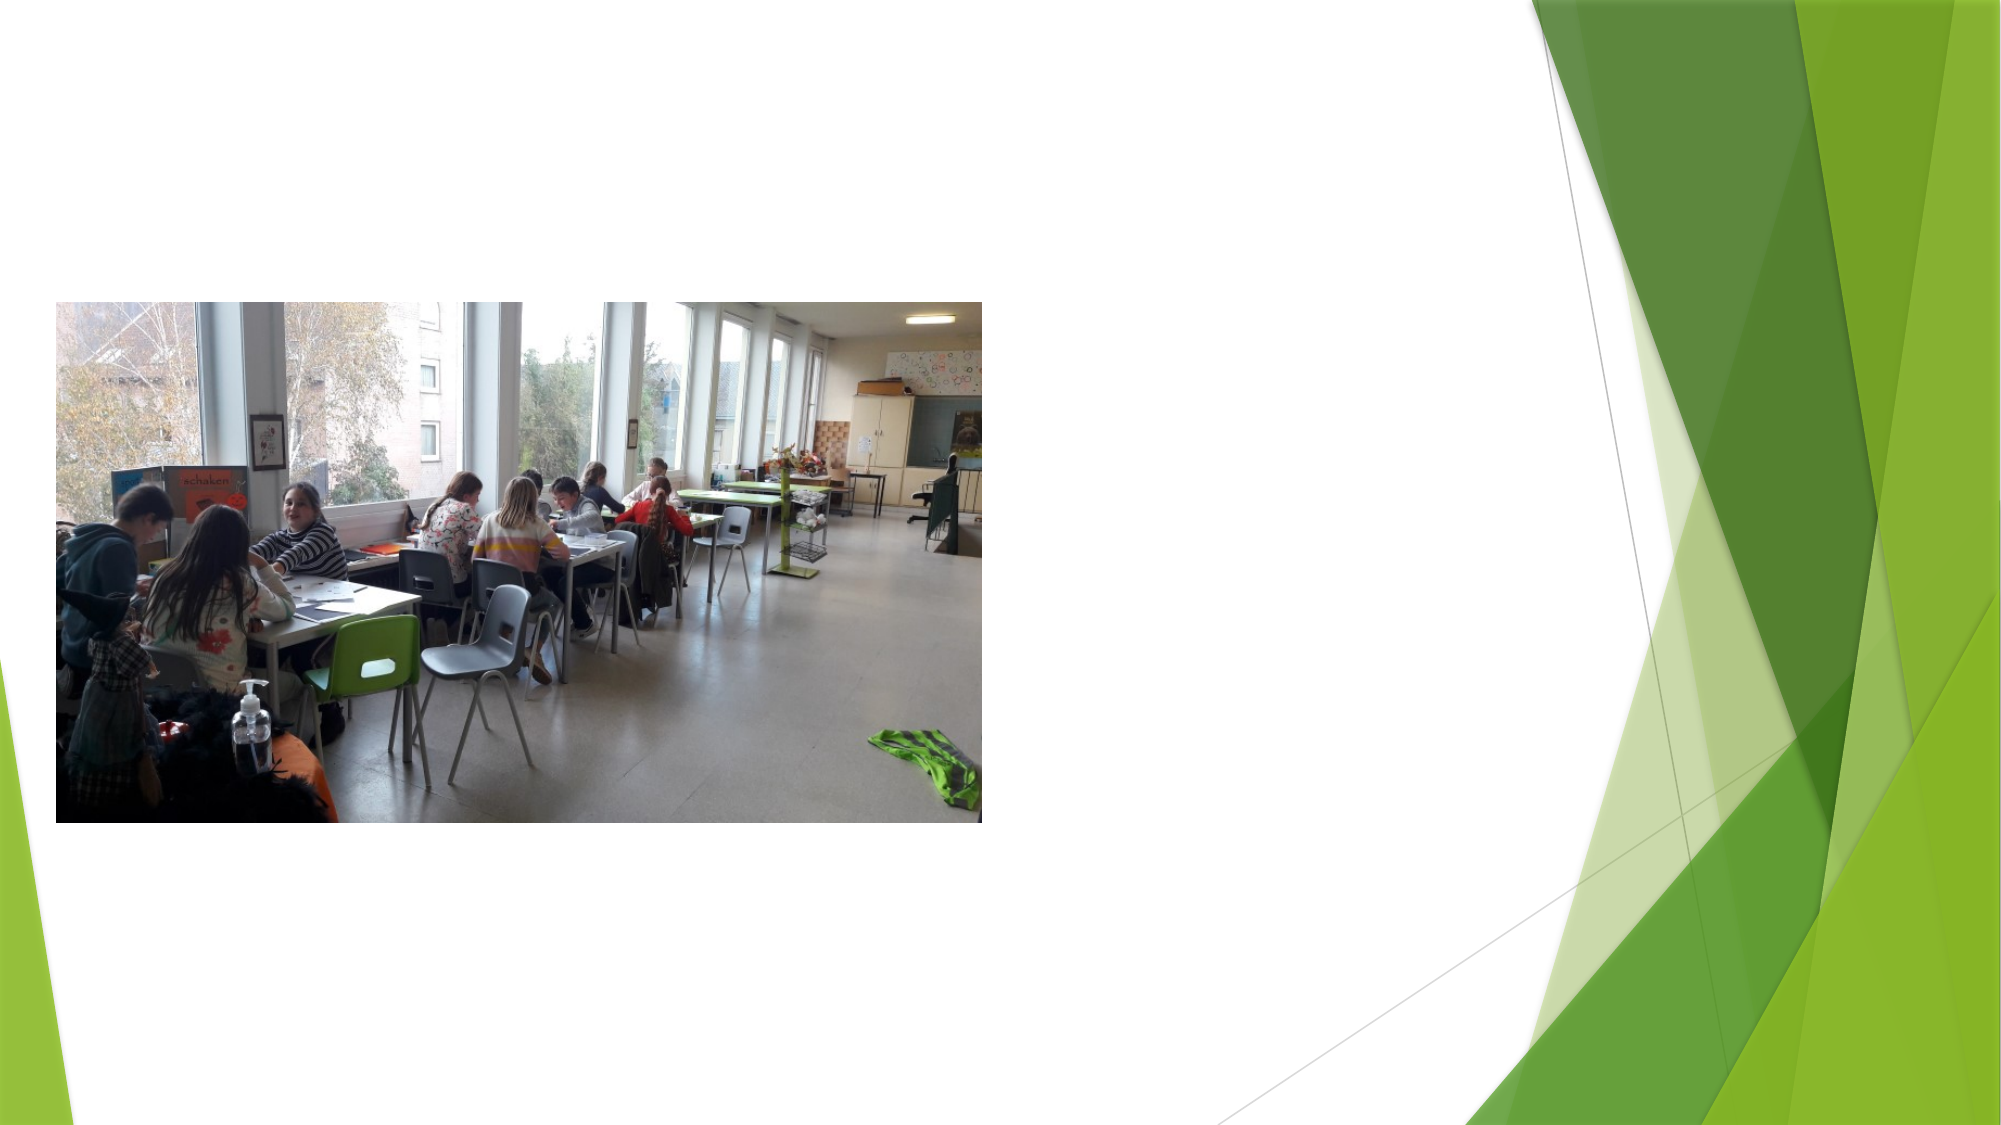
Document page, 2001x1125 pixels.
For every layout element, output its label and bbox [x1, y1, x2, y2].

picture [55, 301, 982, 824]
